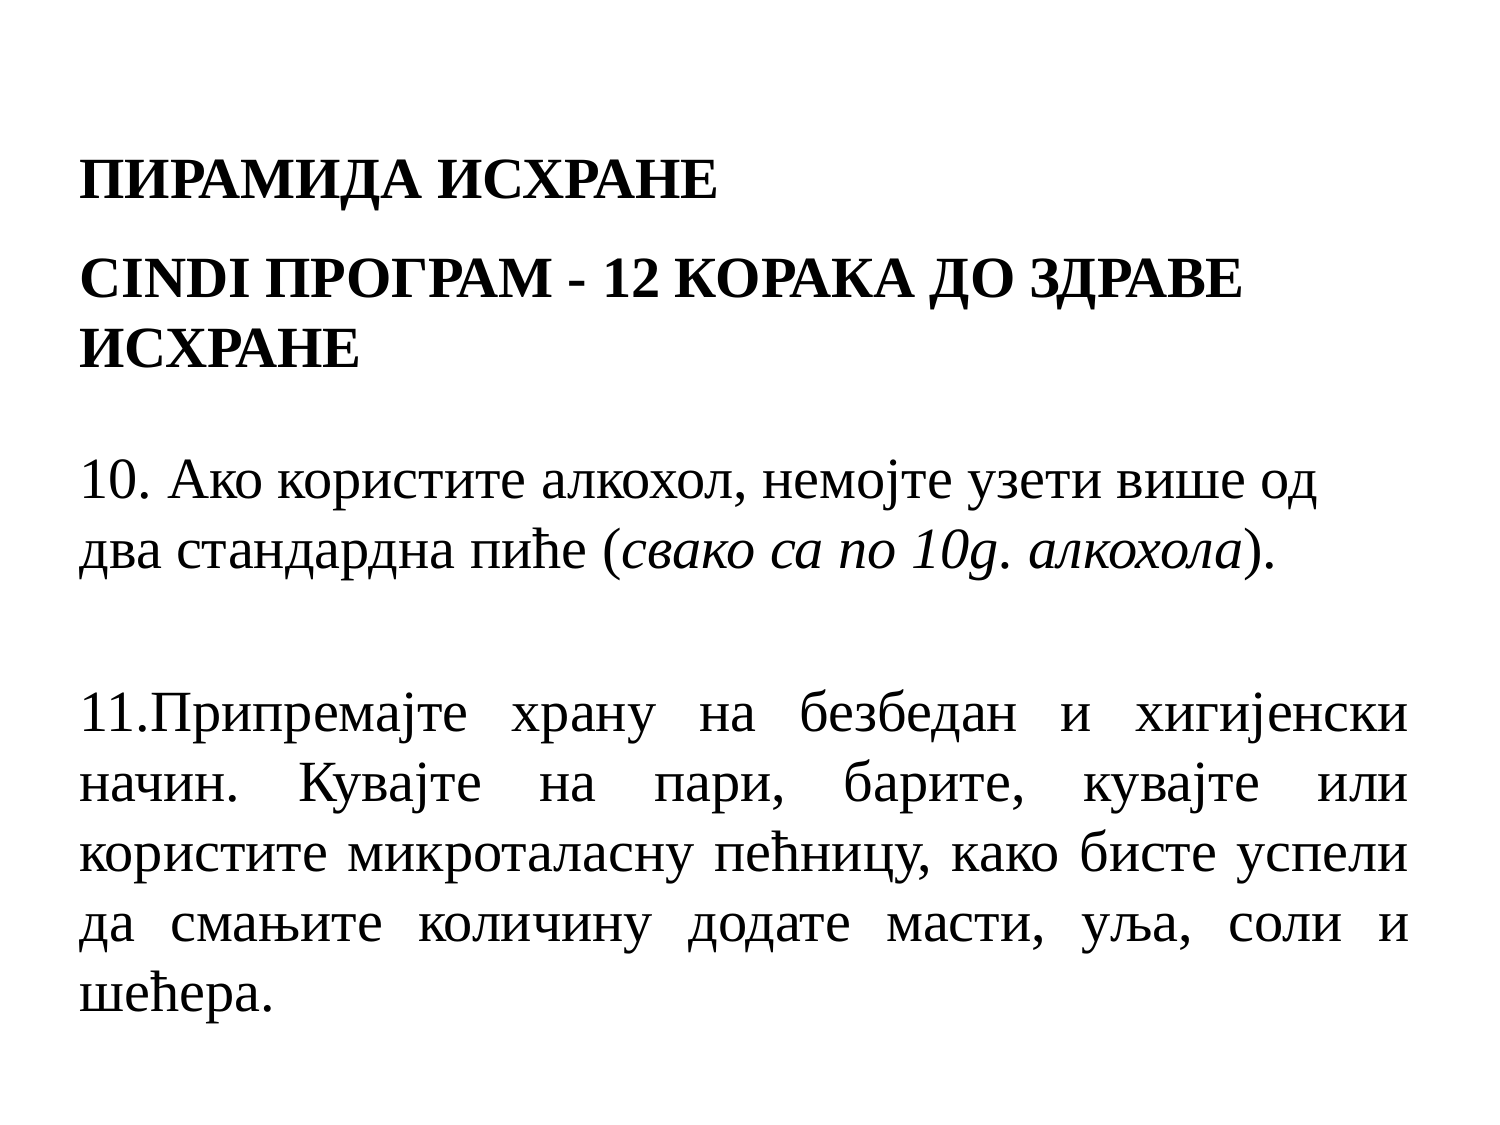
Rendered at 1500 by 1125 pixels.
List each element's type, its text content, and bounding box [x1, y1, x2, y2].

text_box ПИРАМИДА ИСХРАНЕ CINDI ПРОГРАМ - 12 КОРАКА ДО ЗДРАВЕ ИСХРАНЕ 10. Ако користите алкохол, немојте узети више од два стандардна пиће (свако са по 10g. алкохола). 11.Припремајте храну на безбедан и хигијенски начин. Кувајте на пари, барите, кувајте или користите микроталасну пећницу, како бисте успели да смањите количину додате масти, уља, соли и шећера. [64, 132, 1425, 1031]
